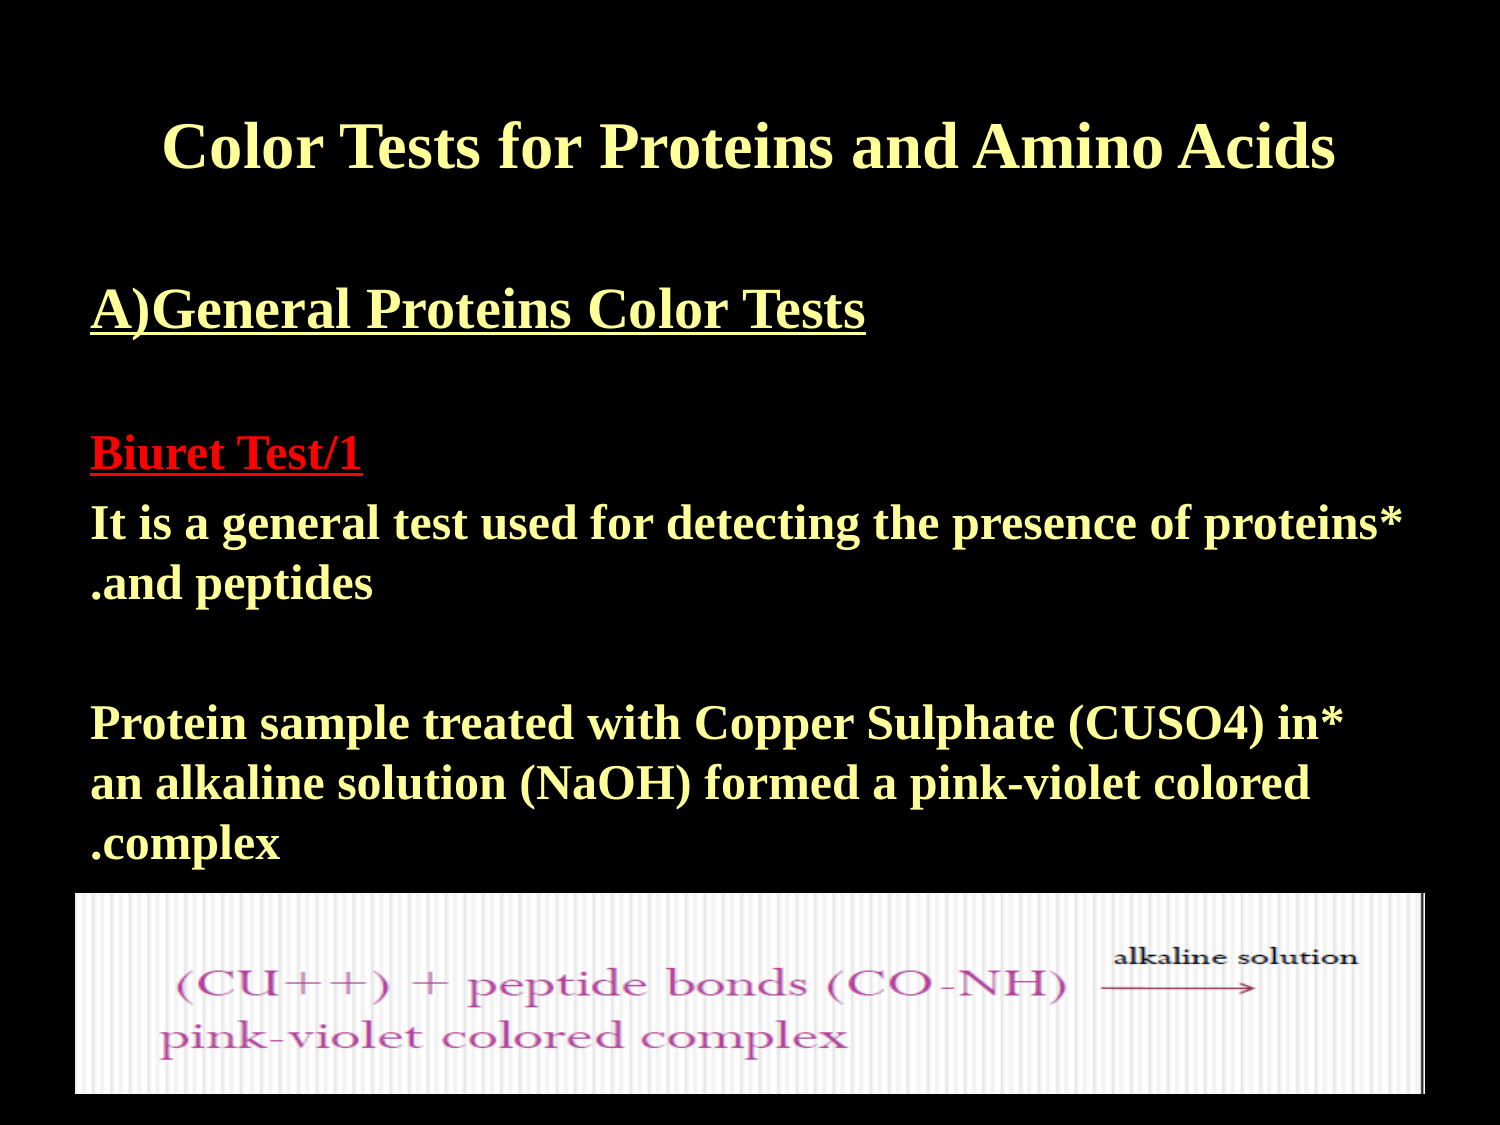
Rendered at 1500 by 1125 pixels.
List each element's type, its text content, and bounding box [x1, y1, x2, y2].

title Color Tests for Proteins and Amino Acids [75, 82, 1425, 262]
list A)General Proteins Color Tests 1/Biuret Test *It is a general test used for detecting the presence of proteins and peptides. *Protein sample treated with Copper Sulphate (CUSO4) in an alkaline solution (NaOH) formed a pink-violet colored complex. [75, 262, 1425, 892]
picture [74, 892, 1426, 1095]
